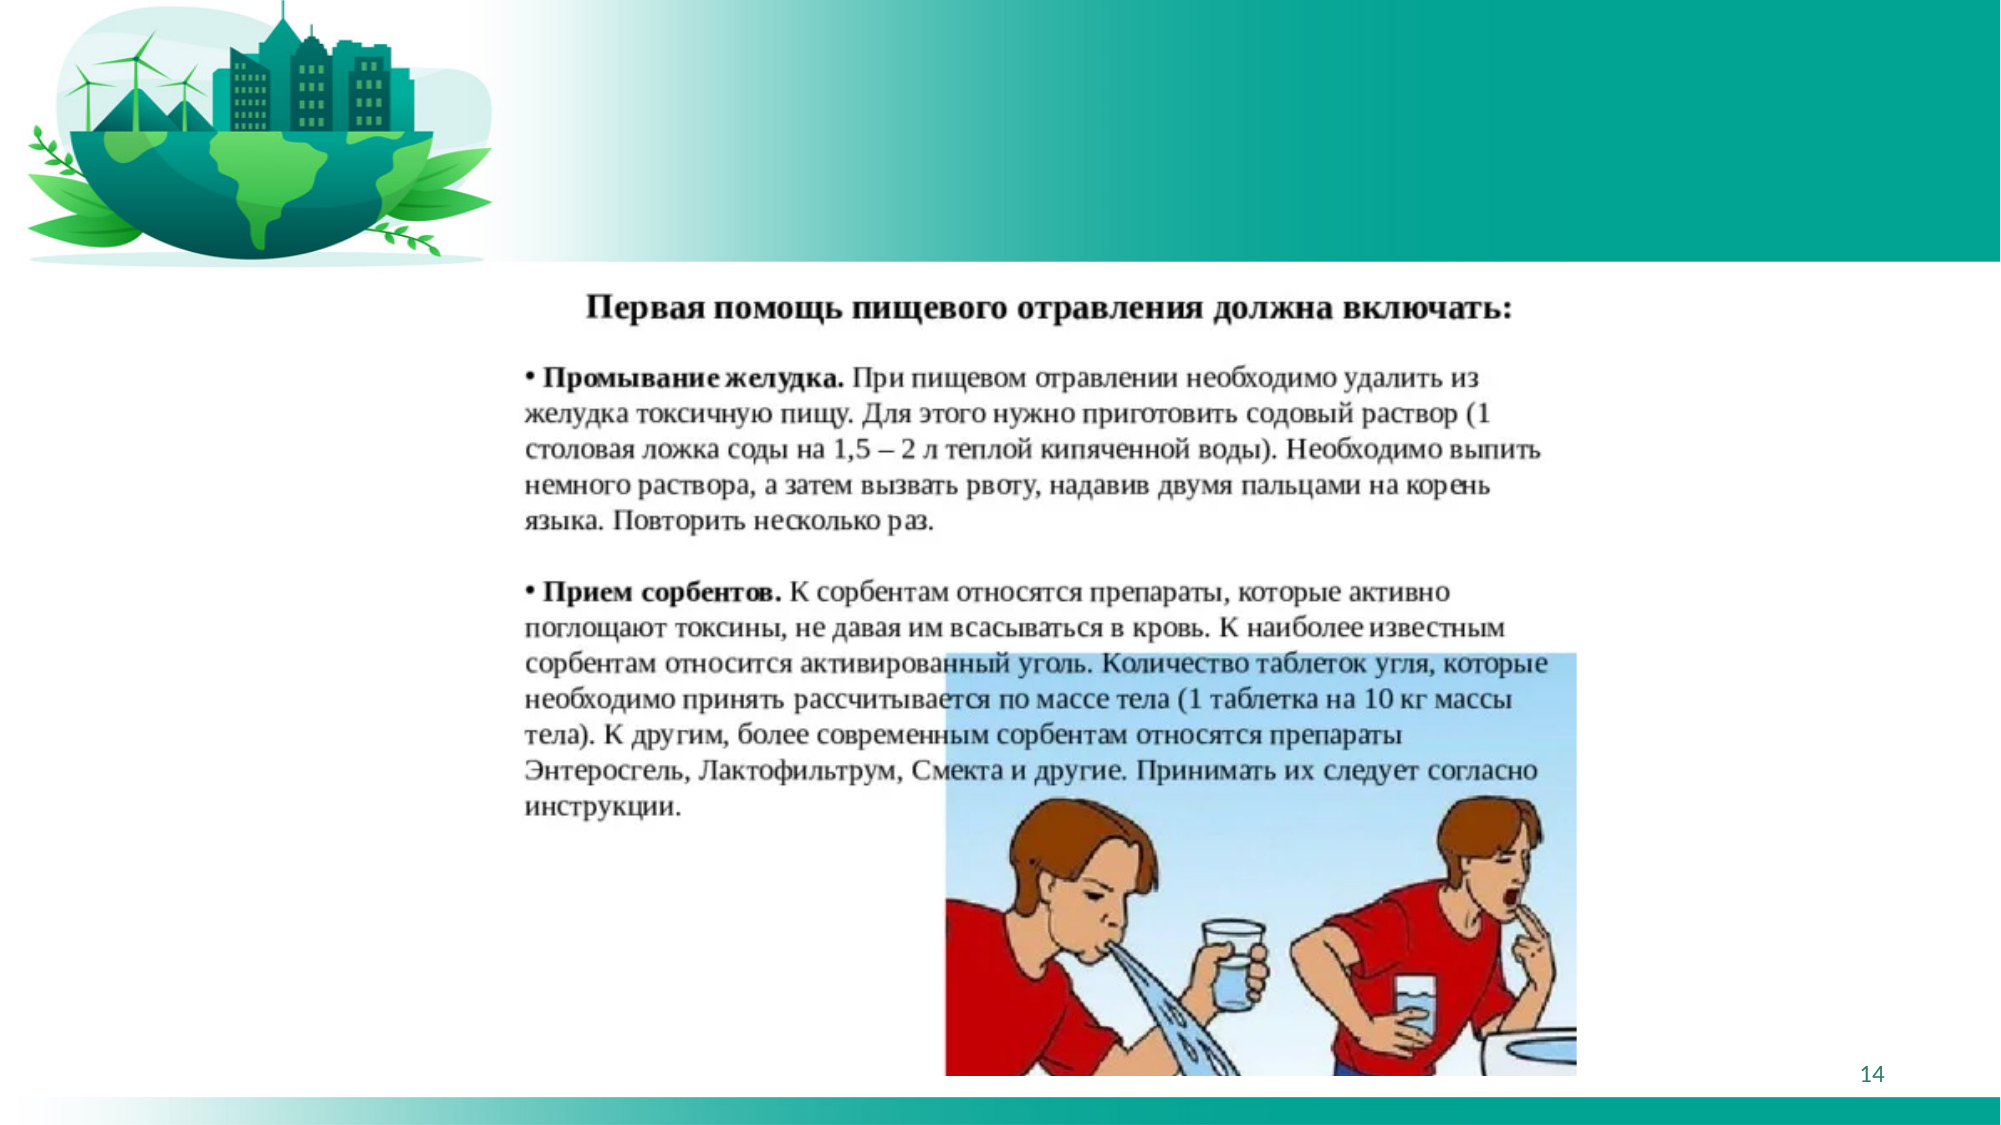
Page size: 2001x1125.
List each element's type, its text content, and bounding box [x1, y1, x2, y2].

picture [0, 0, 2001, 1125]
slide_number 14 [1433, 1042, 1900, 1103]
